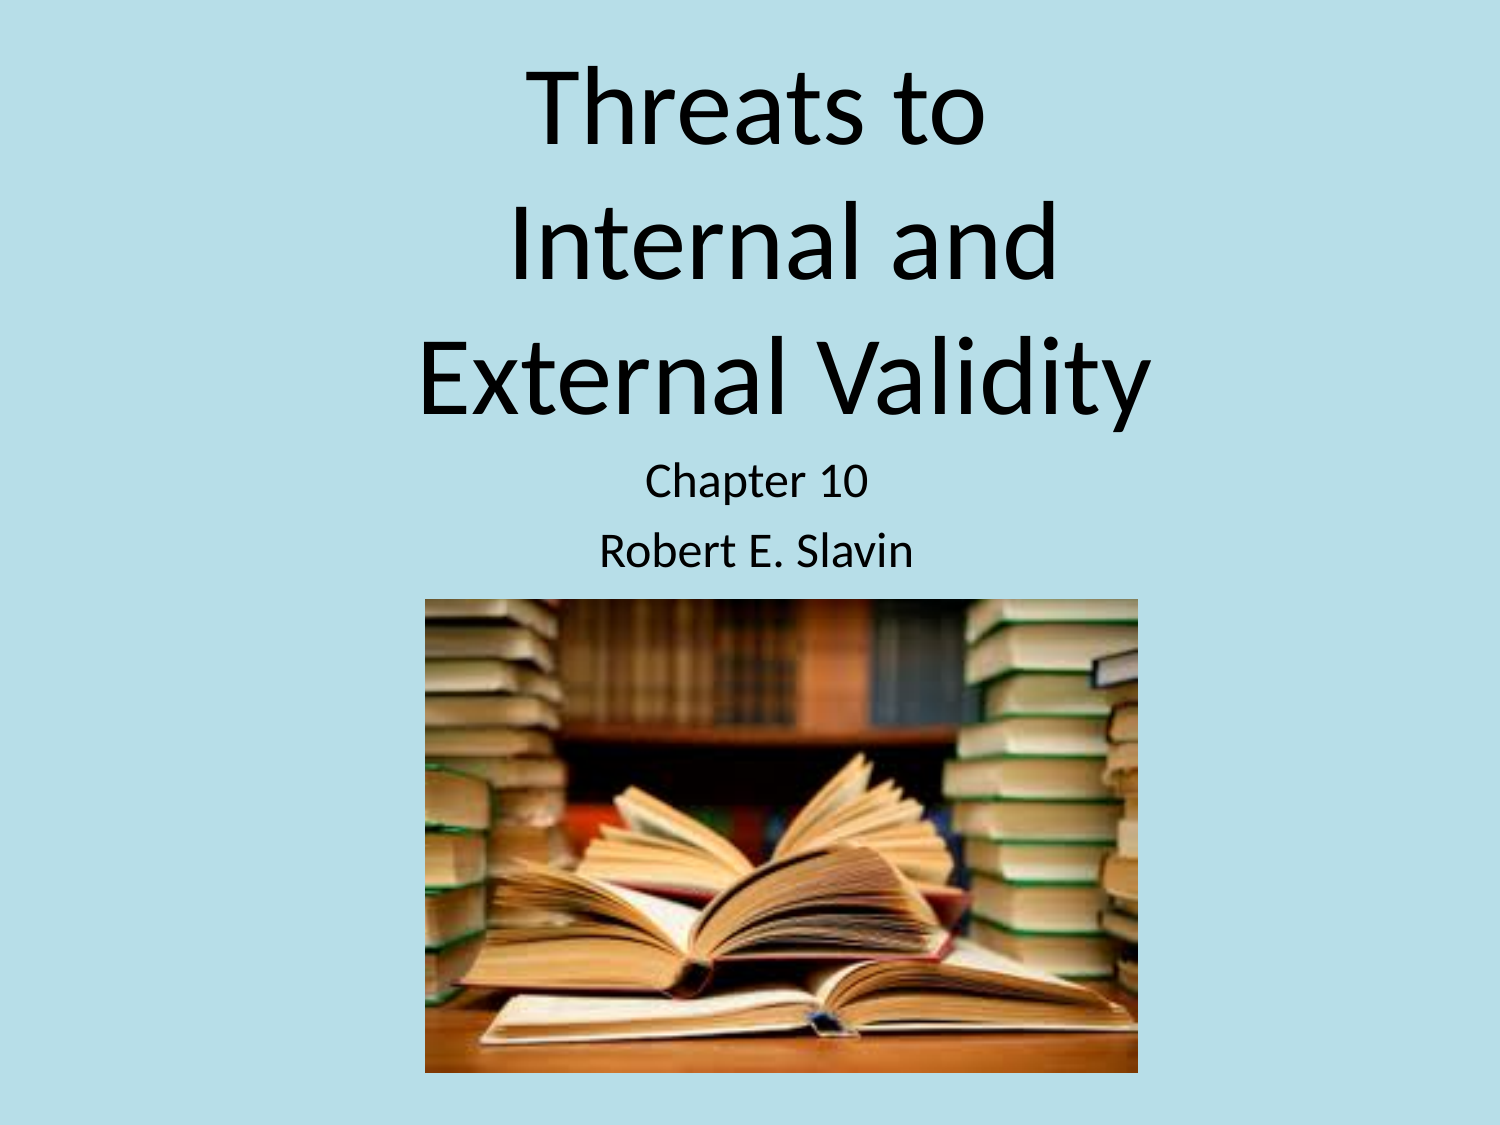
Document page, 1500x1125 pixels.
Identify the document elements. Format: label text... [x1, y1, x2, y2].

picture [424, 599, 1138, 1073]
list Threats to Internal and External Validity Chapter 10 Robert E. Slavin [337, 24, 1176, 986]
